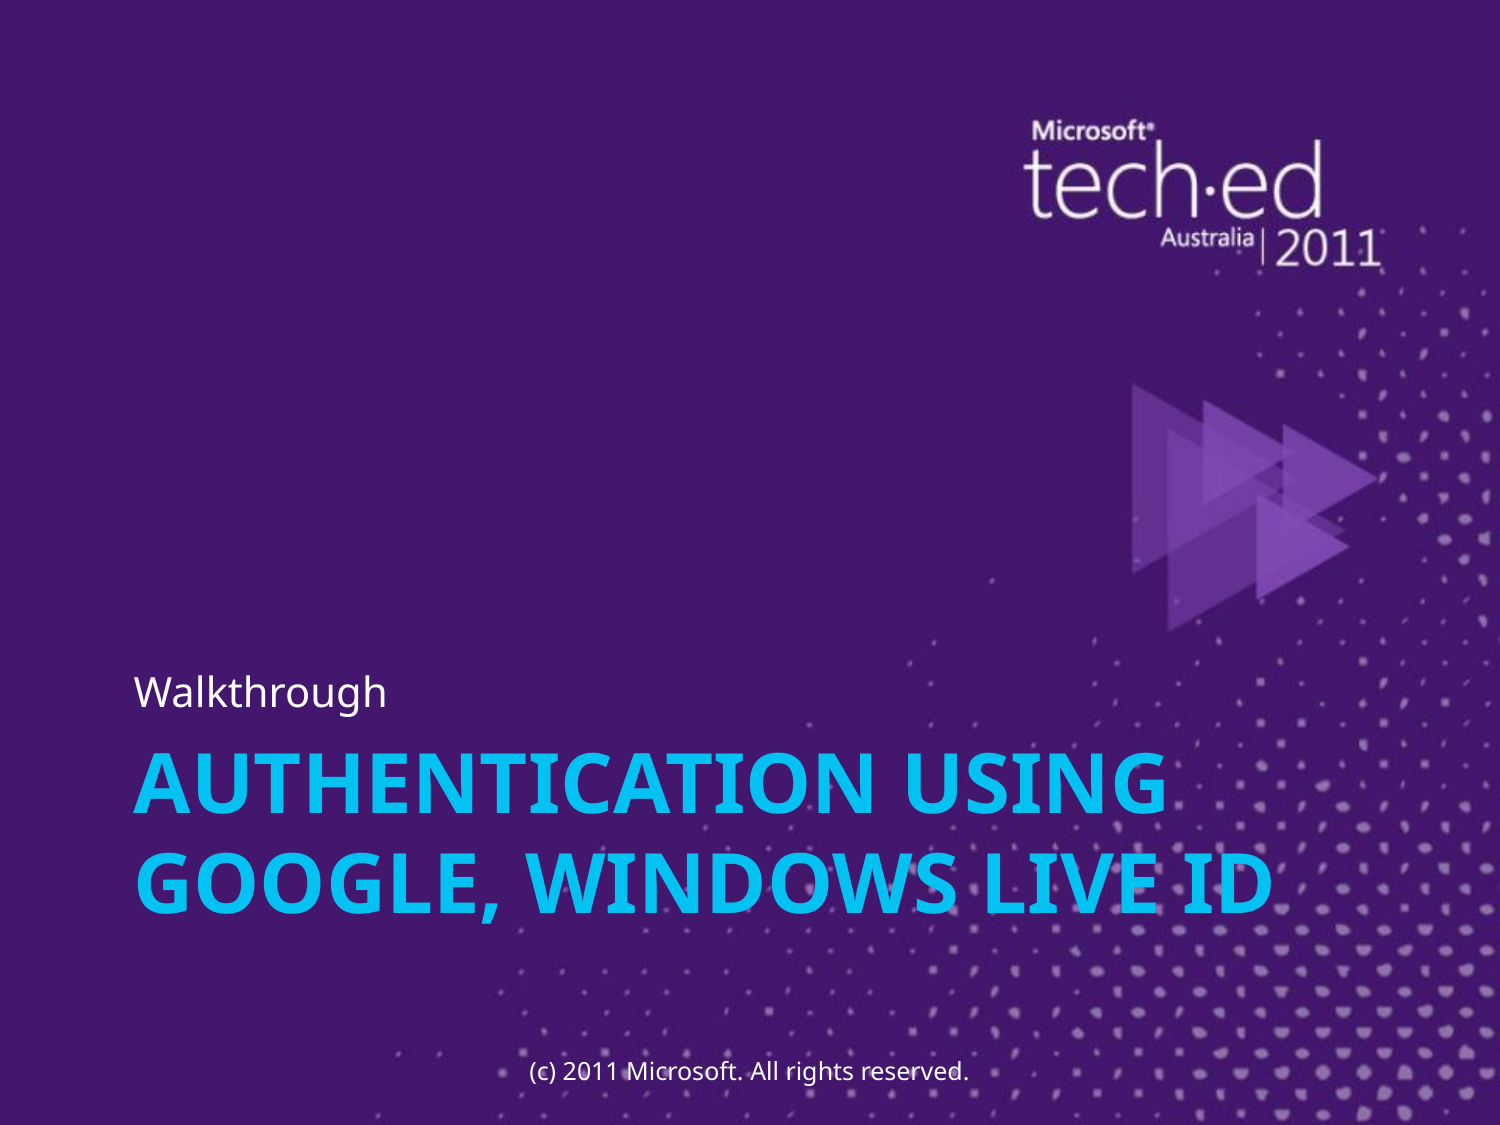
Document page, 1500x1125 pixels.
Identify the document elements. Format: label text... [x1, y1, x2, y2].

footer (c) 2011 Microsoft. All rights reserved. [512, 1042, 988, 1103]
title Authentication using GooGle, WINDOWS LIVE ID [118, 723, 1394, 947]
picture [0, 0, 1500, 1125]
list Walkthrough [118, 476, 1394, 723]
